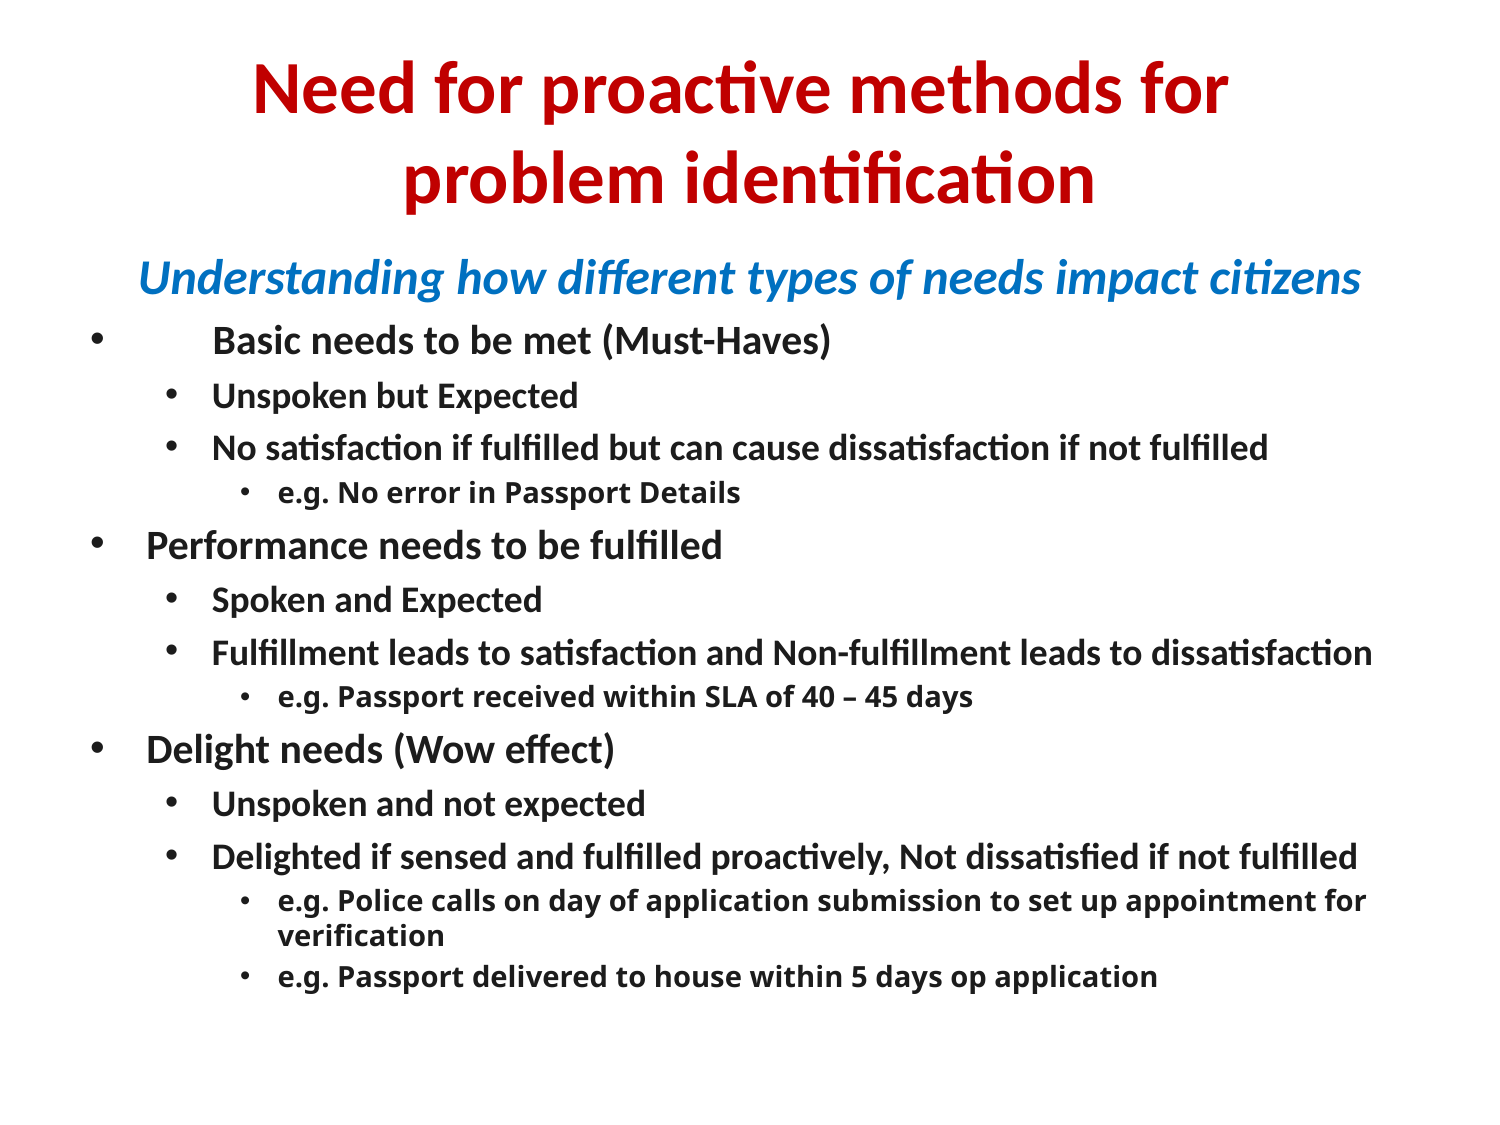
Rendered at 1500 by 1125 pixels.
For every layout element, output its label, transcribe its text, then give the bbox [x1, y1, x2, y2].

list Understanding how different types of needs impact citizens Basic needs to be met (Must-Haves) Unspoken but Expected No satisfaction if fulfilled but can cause dissatisfaction if not fulfilled e.g. No error in Passport Details Performance needs to be fulfilled Spoken and Expected Fulfillment leads to satisfaction and Non-fulfillment leads to dissatisfaction e.g. Passport received within SLA of 40 – 45 days Delight needs (Wow effect) Unspoken and not expected Delighted if sensed and fulfilled proactively, Not dissatisfied if not fulfilled e.g. Police calls on day of application submission to set up appointment for verification e.g. Passport delivered to house within 5 days op application [75, 237, 1425, 1125]
title Need for proactive methods for problem identification [75, 24, 1425, 233]
